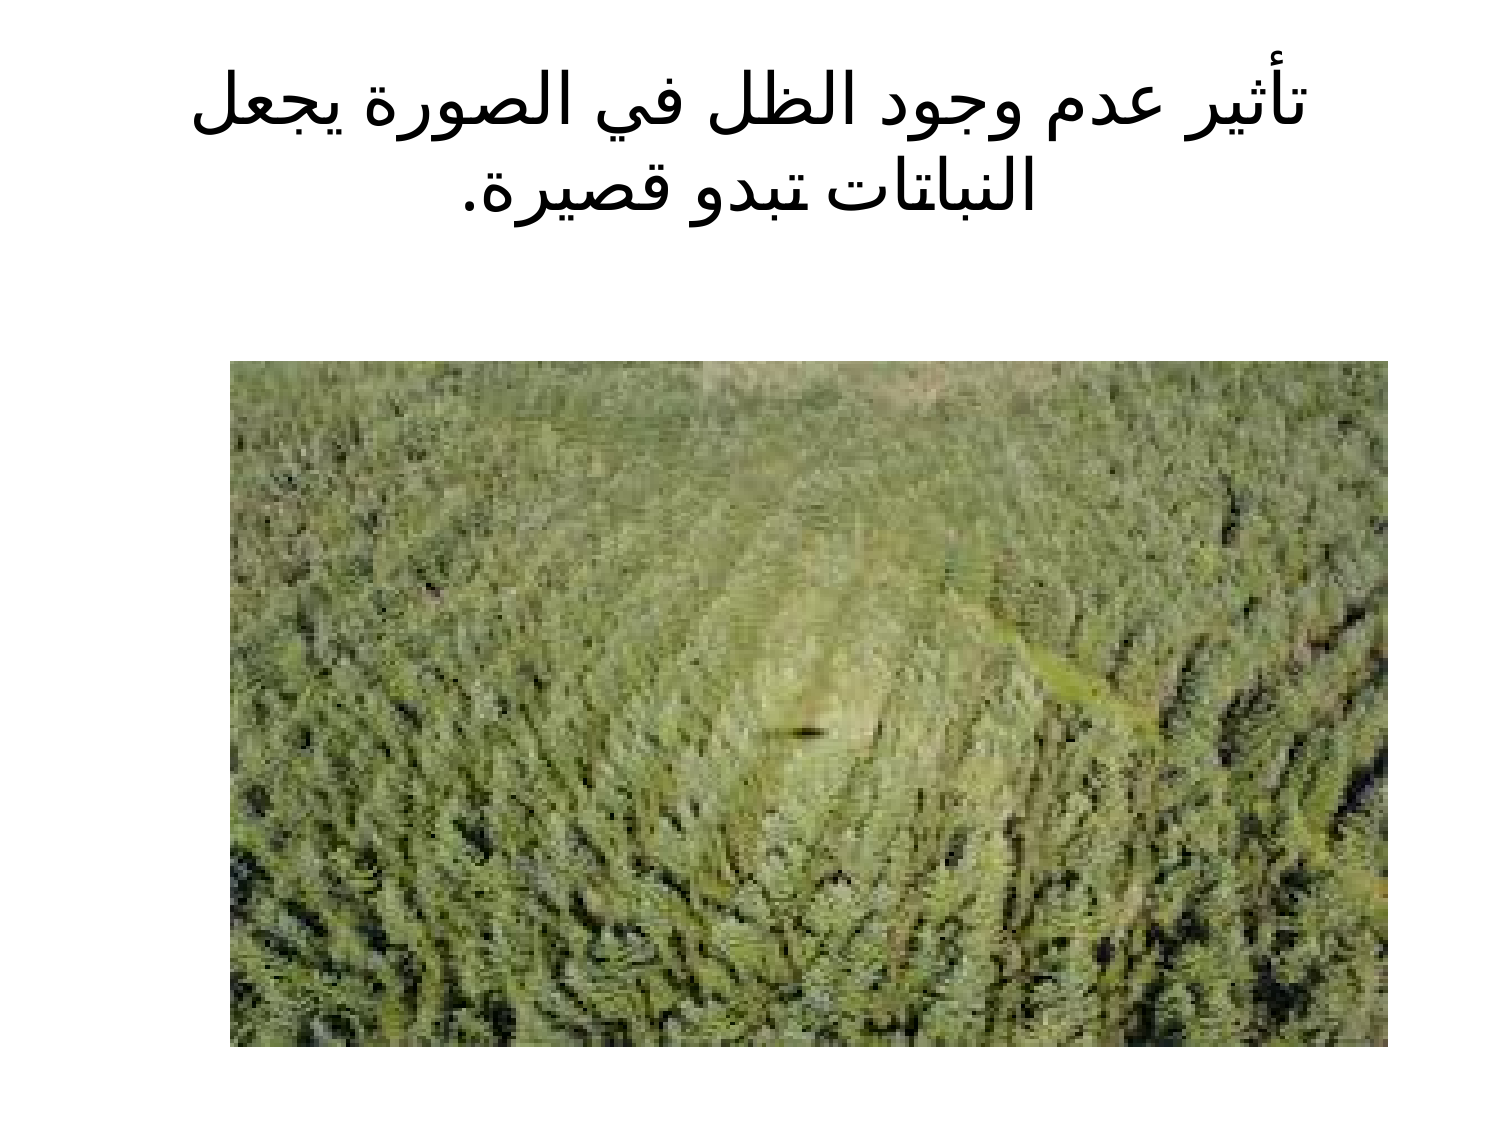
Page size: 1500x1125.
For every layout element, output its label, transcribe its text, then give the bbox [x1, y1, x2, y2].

title تأثير عدم وجود الظل في الصورة يجعل النباتات تبدو قصيرة. [75, 45, 1425, 233]
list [229, 361, 1389, 1048]
